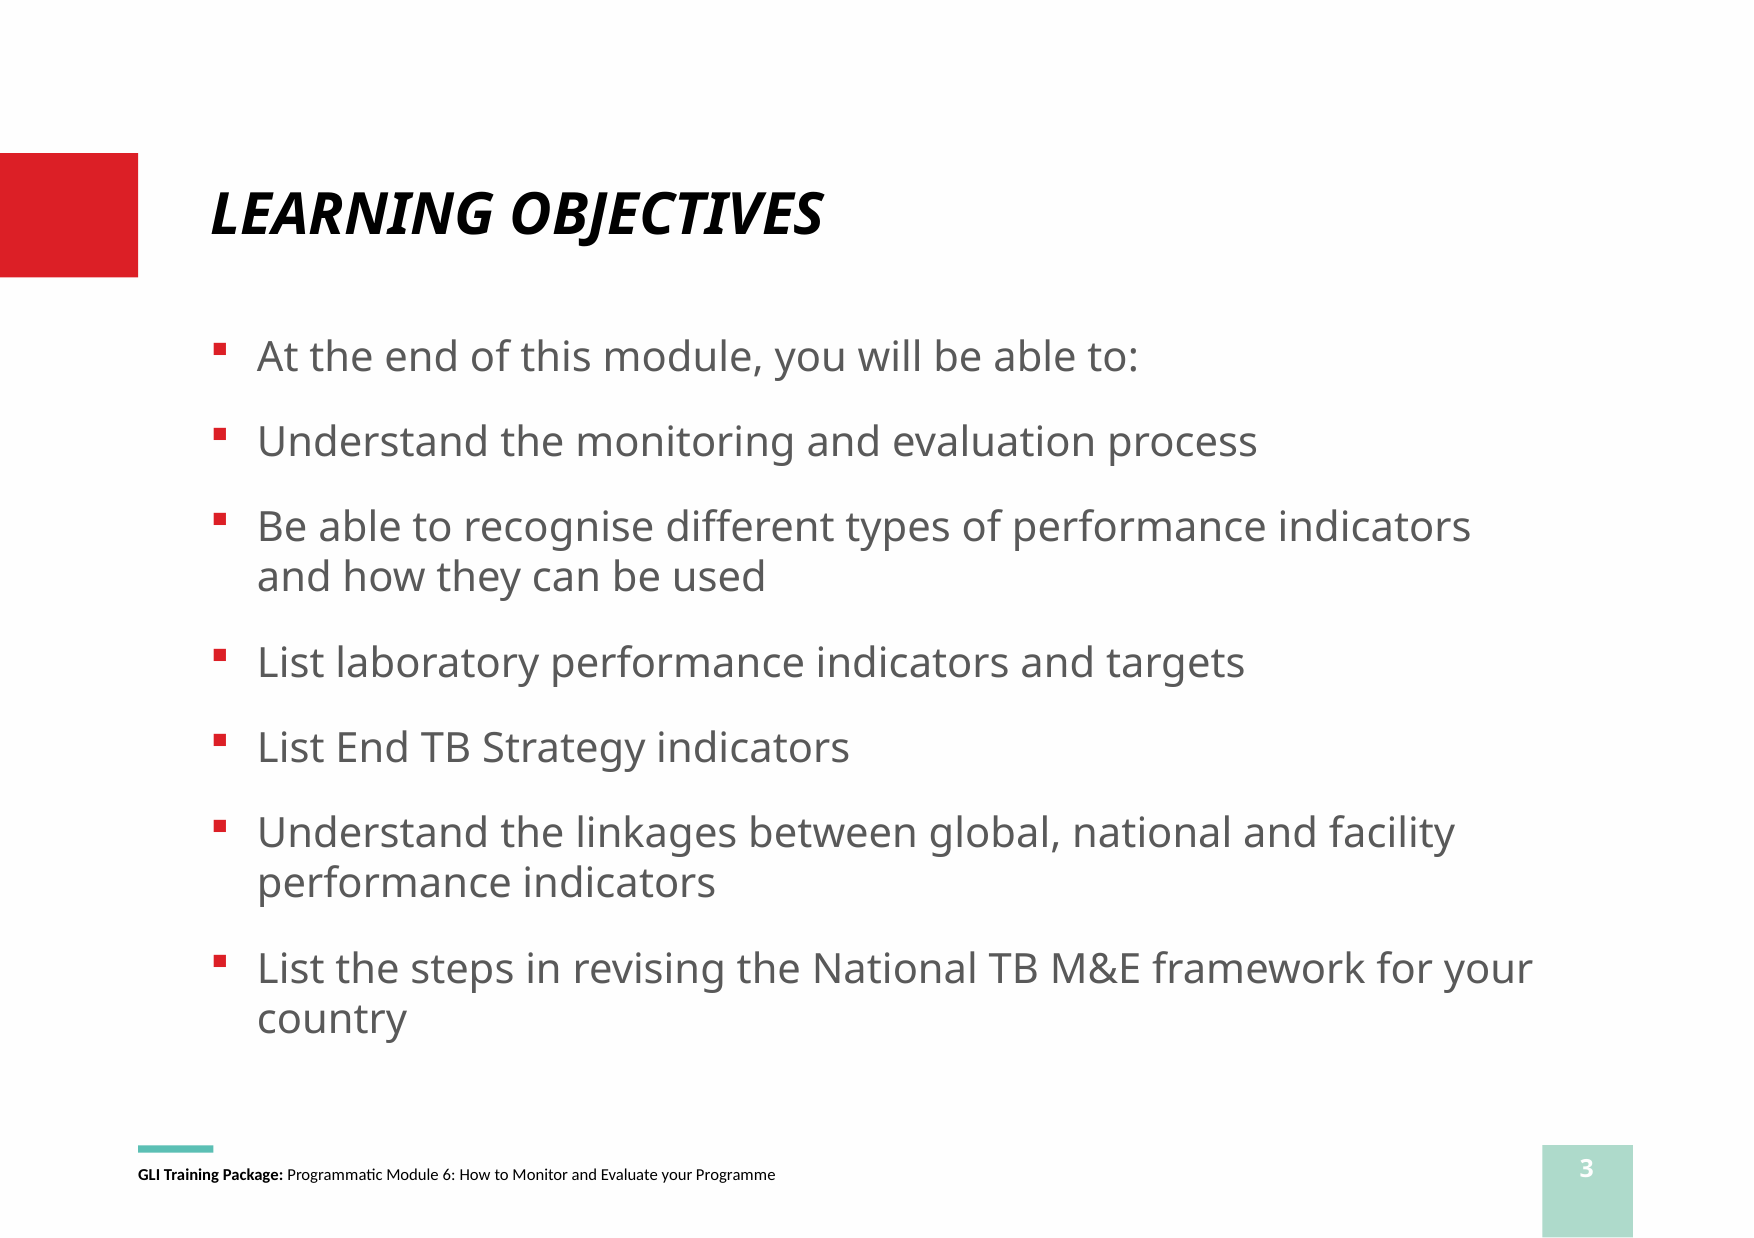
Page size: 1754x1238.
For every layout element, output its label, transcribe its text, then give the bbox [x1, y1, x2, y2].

list At the end of this module, you will be able to: Understand the monitoring and evaluation process Be able to recognise different types of performance indicators and how they can be used List laboratory performance indicators and targets List End TB Strategy indicators Understand the linkages between global, national and facility performance indicators List the steps in revising the National TB M&E framework for your country [210, 329, 1543, 1085]
title LEARNING OBJECTIVES [210, 153, 1543, 278]
